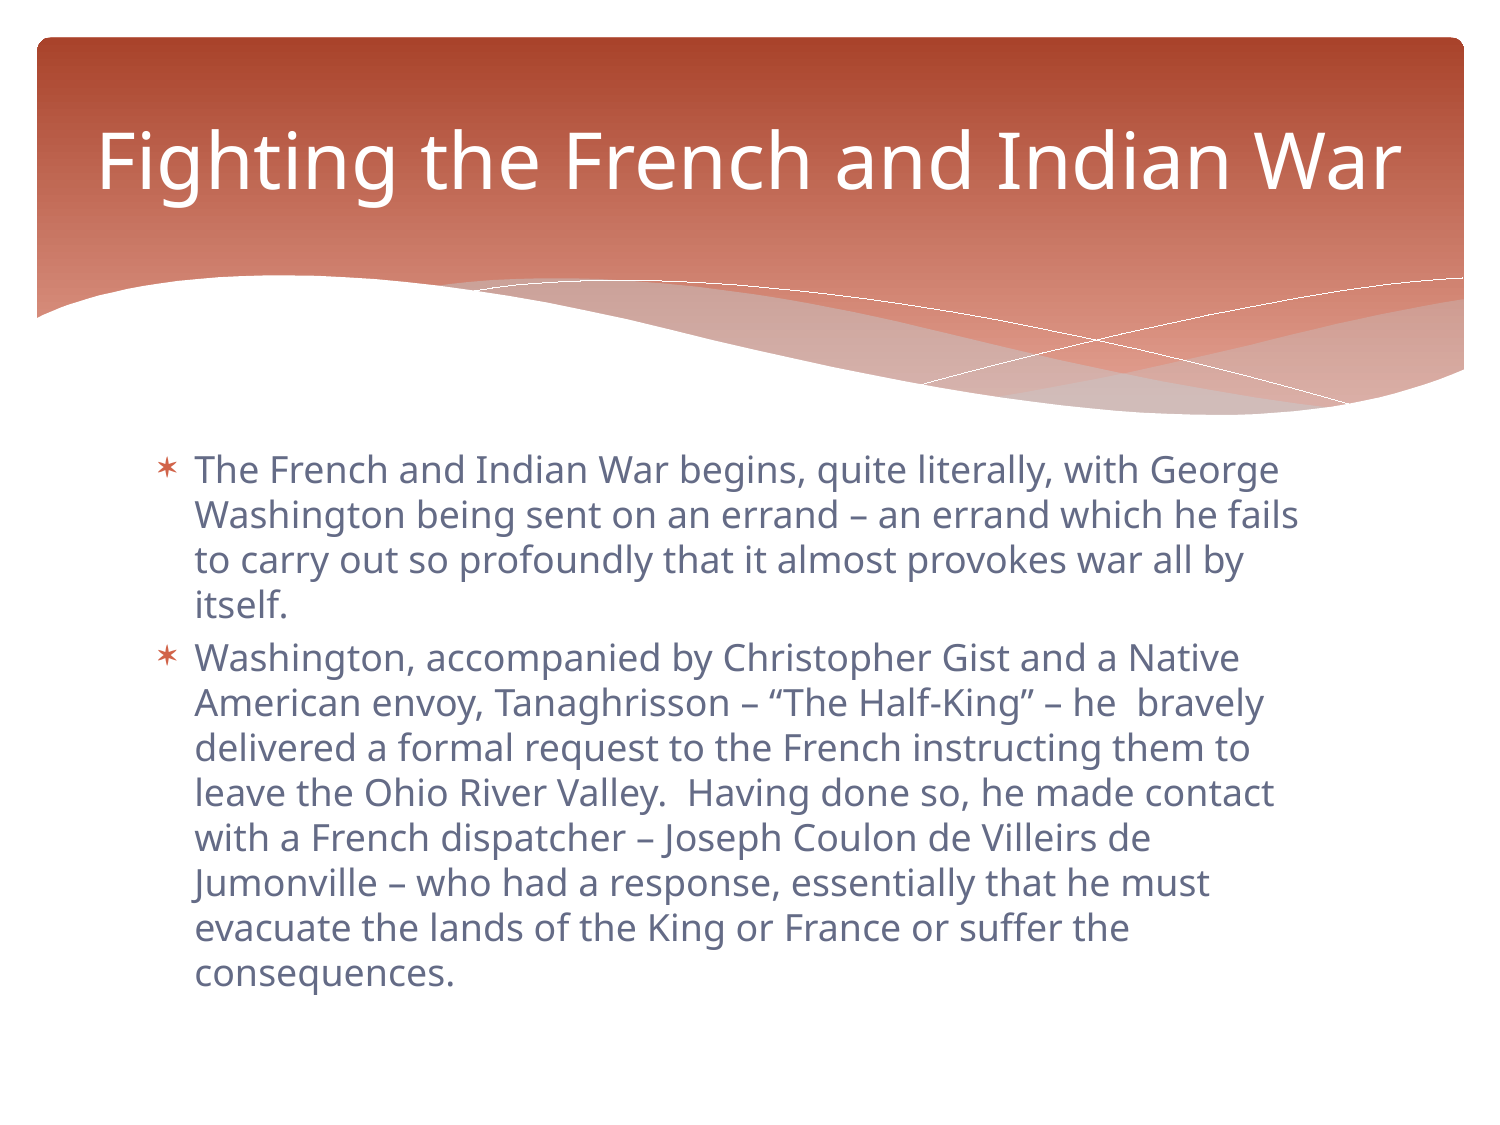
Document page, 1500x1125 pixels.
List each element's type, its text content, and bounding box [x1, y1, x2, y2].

title Fighting the French and Indian War [75, 55, 1425, 261]
list The French and Indian War begins, quite literally, with George Washington being sent on an errand – an errand which he fails to carry out so profoundly that it almost provokes war all by itself. Washington, accompanied by Christopher Gist and a Native American envoy, Tanaghrisson – “The Half-King” – he bravely delivered a formal request to the French instructing them to leave the Ohio River Valley. Having done so, he made contact with a French dispatcher – Joseph Coulon de Villeirs de Jumonville – who had a response, essentially that he must evacuate the lands of the King or France or suffer the consequences. [143, 438, 1359, 1005]
